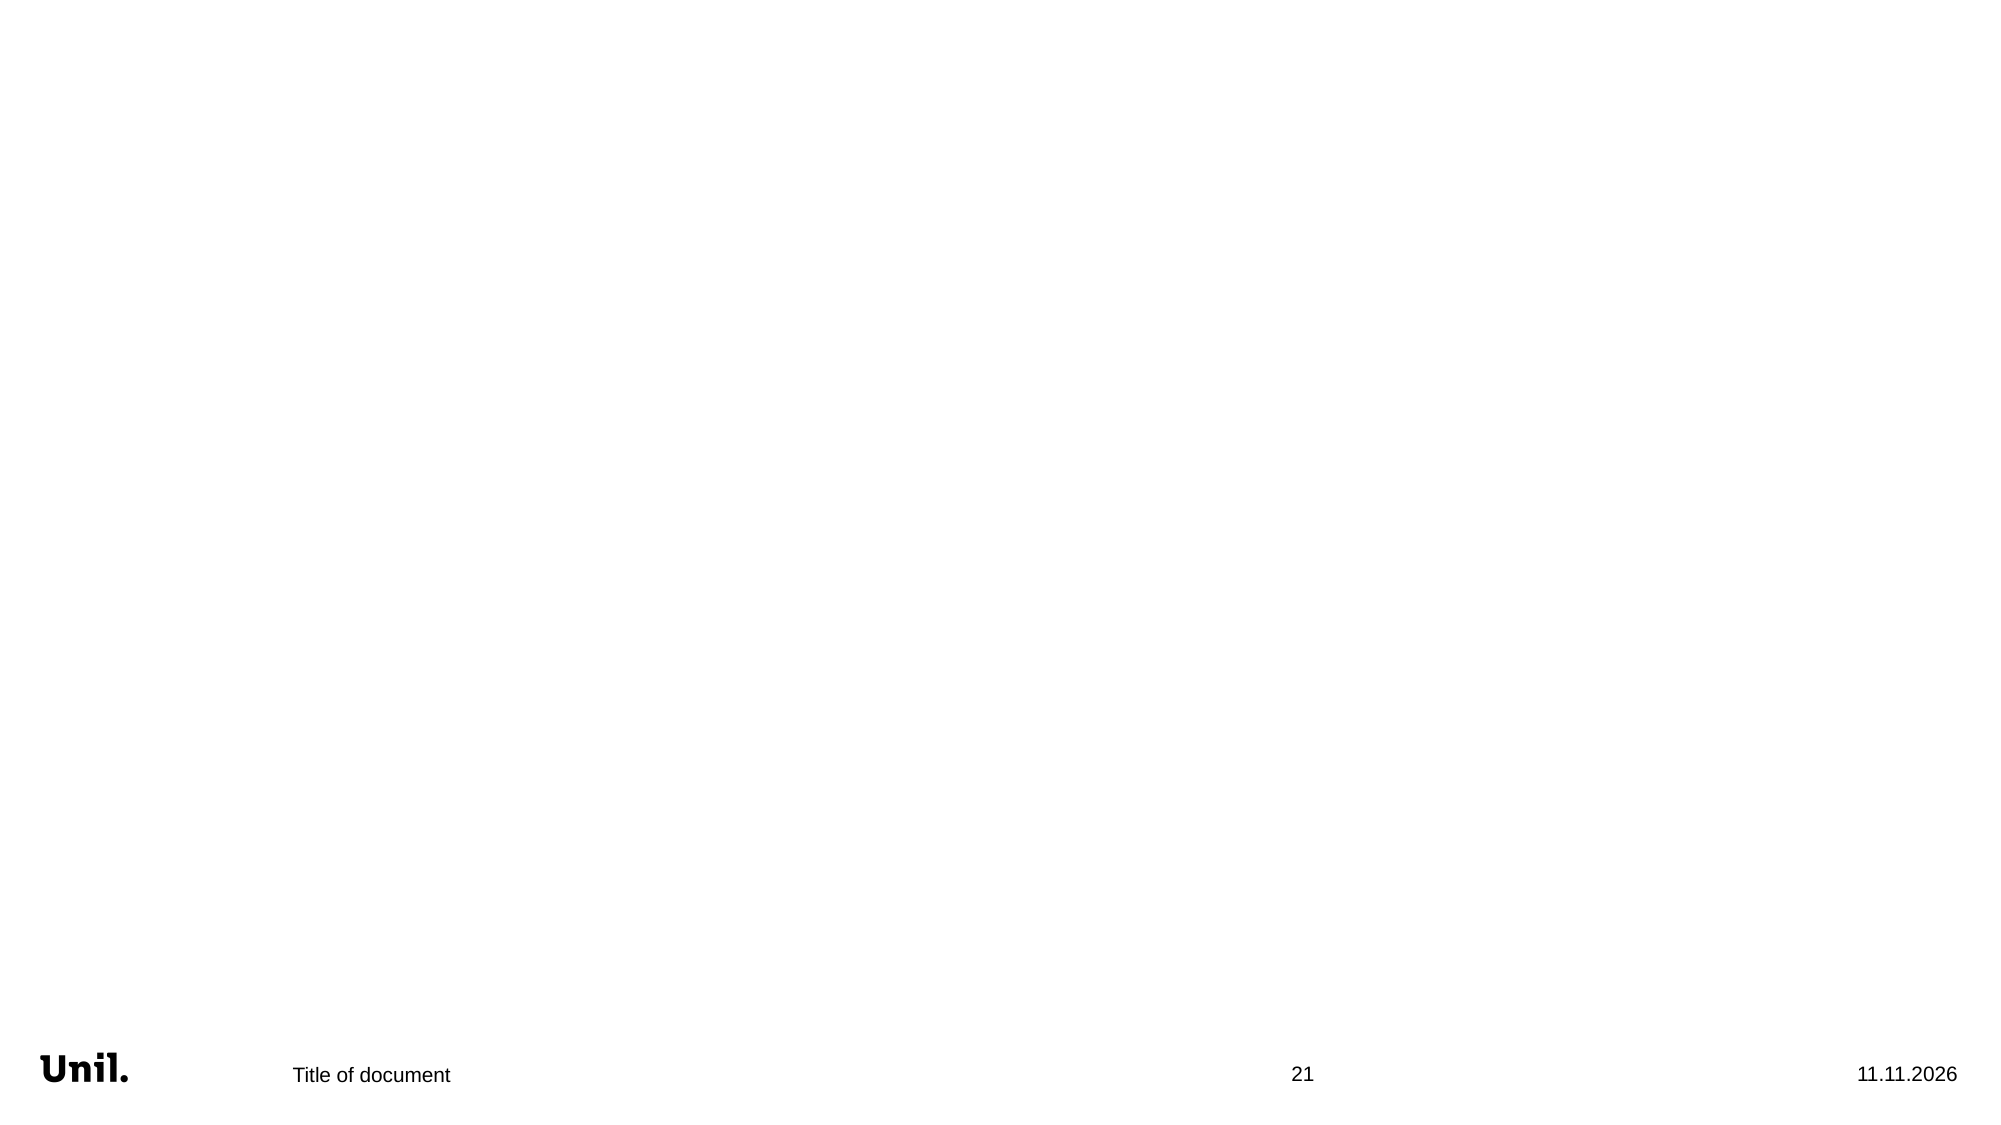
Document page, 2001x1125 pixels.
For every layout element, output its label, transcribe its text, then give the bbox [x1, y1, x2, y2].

picture [27, 1042, 141, 1095]
footer Title of document [292, 1011, 1048, 1087]
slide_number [1789, 1026, 1958, 1086]
slide_number 21 [1250, 1037, 1355, 1086]
